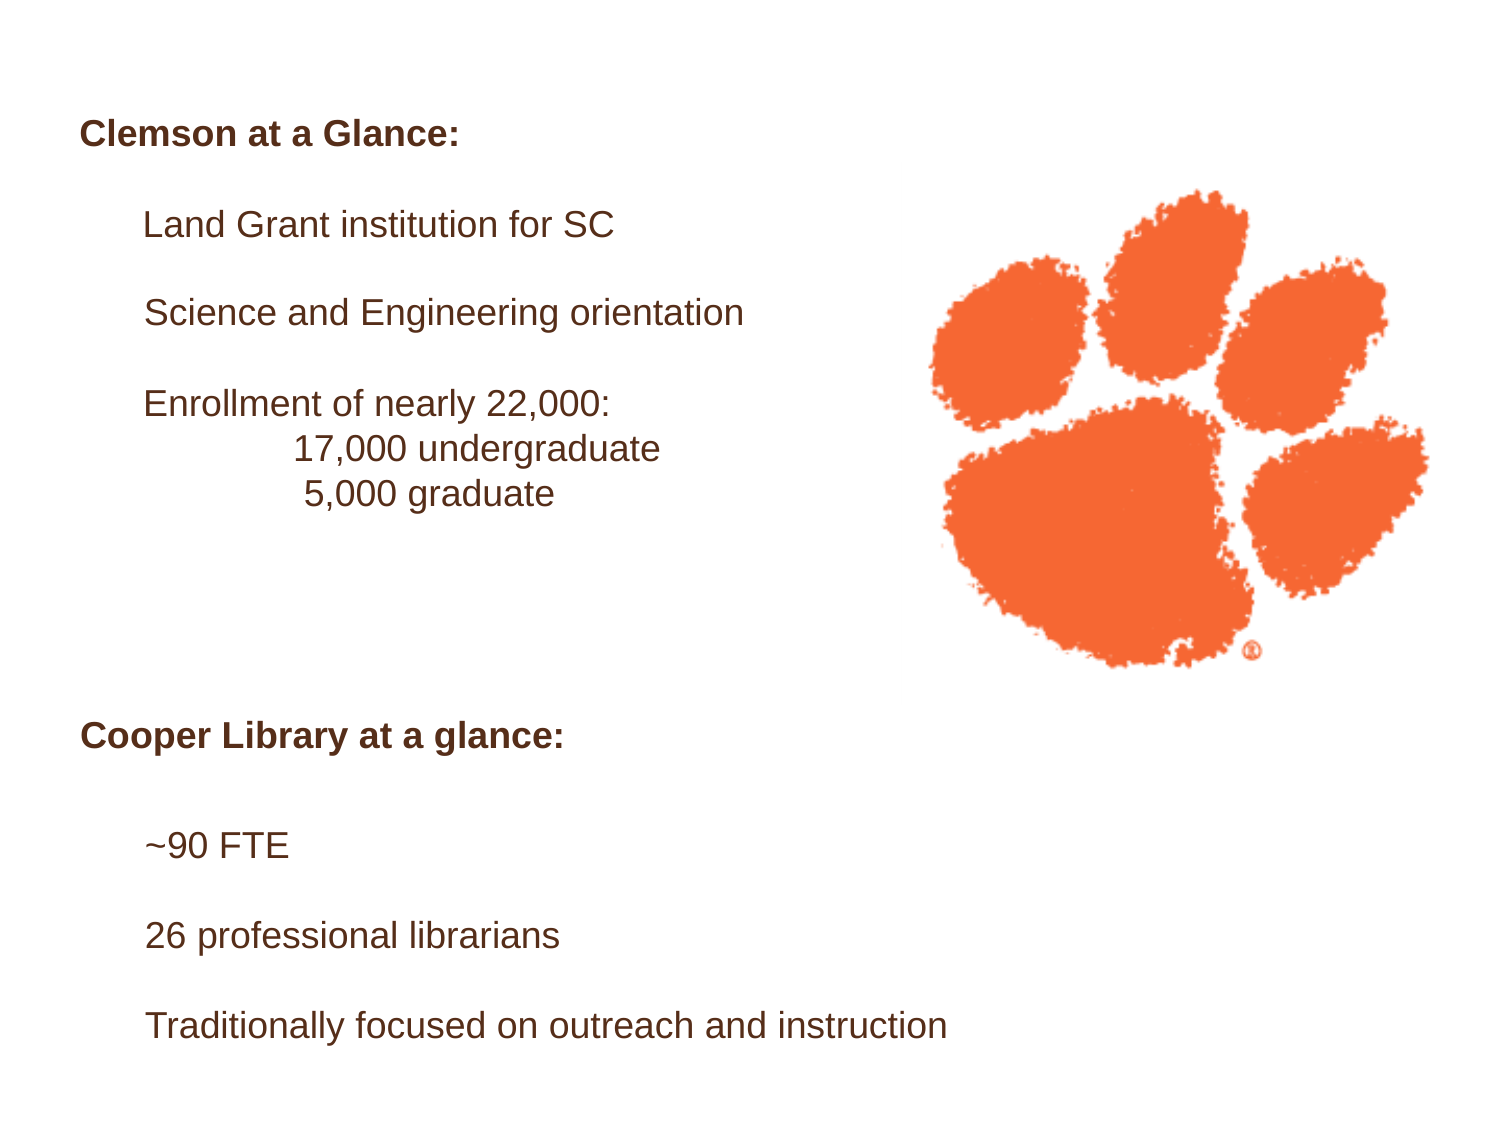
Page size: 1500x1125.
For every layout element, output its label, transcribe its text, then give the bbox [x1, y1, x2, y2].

picture [899, 162, 1459, 705]
text_box Clemson at a Glance: [64, 101, 476, 162]
text_box Enrollment of nearly 22,000: 17,000 undergraduate 5,000 graduate [128, 371, 676, 522]
text_box Land Grant institution for SC [127, 192, 631, 253]
text_box Cooper Library at a glance: [65, 704, 581, 764]
text_box Science and Engineering orientation [129, 280, 760, 341]
text_box ~90 FTE 26 professional librarians Traditionally focused on outreach and instruction [130, 813, 964, 1054]
